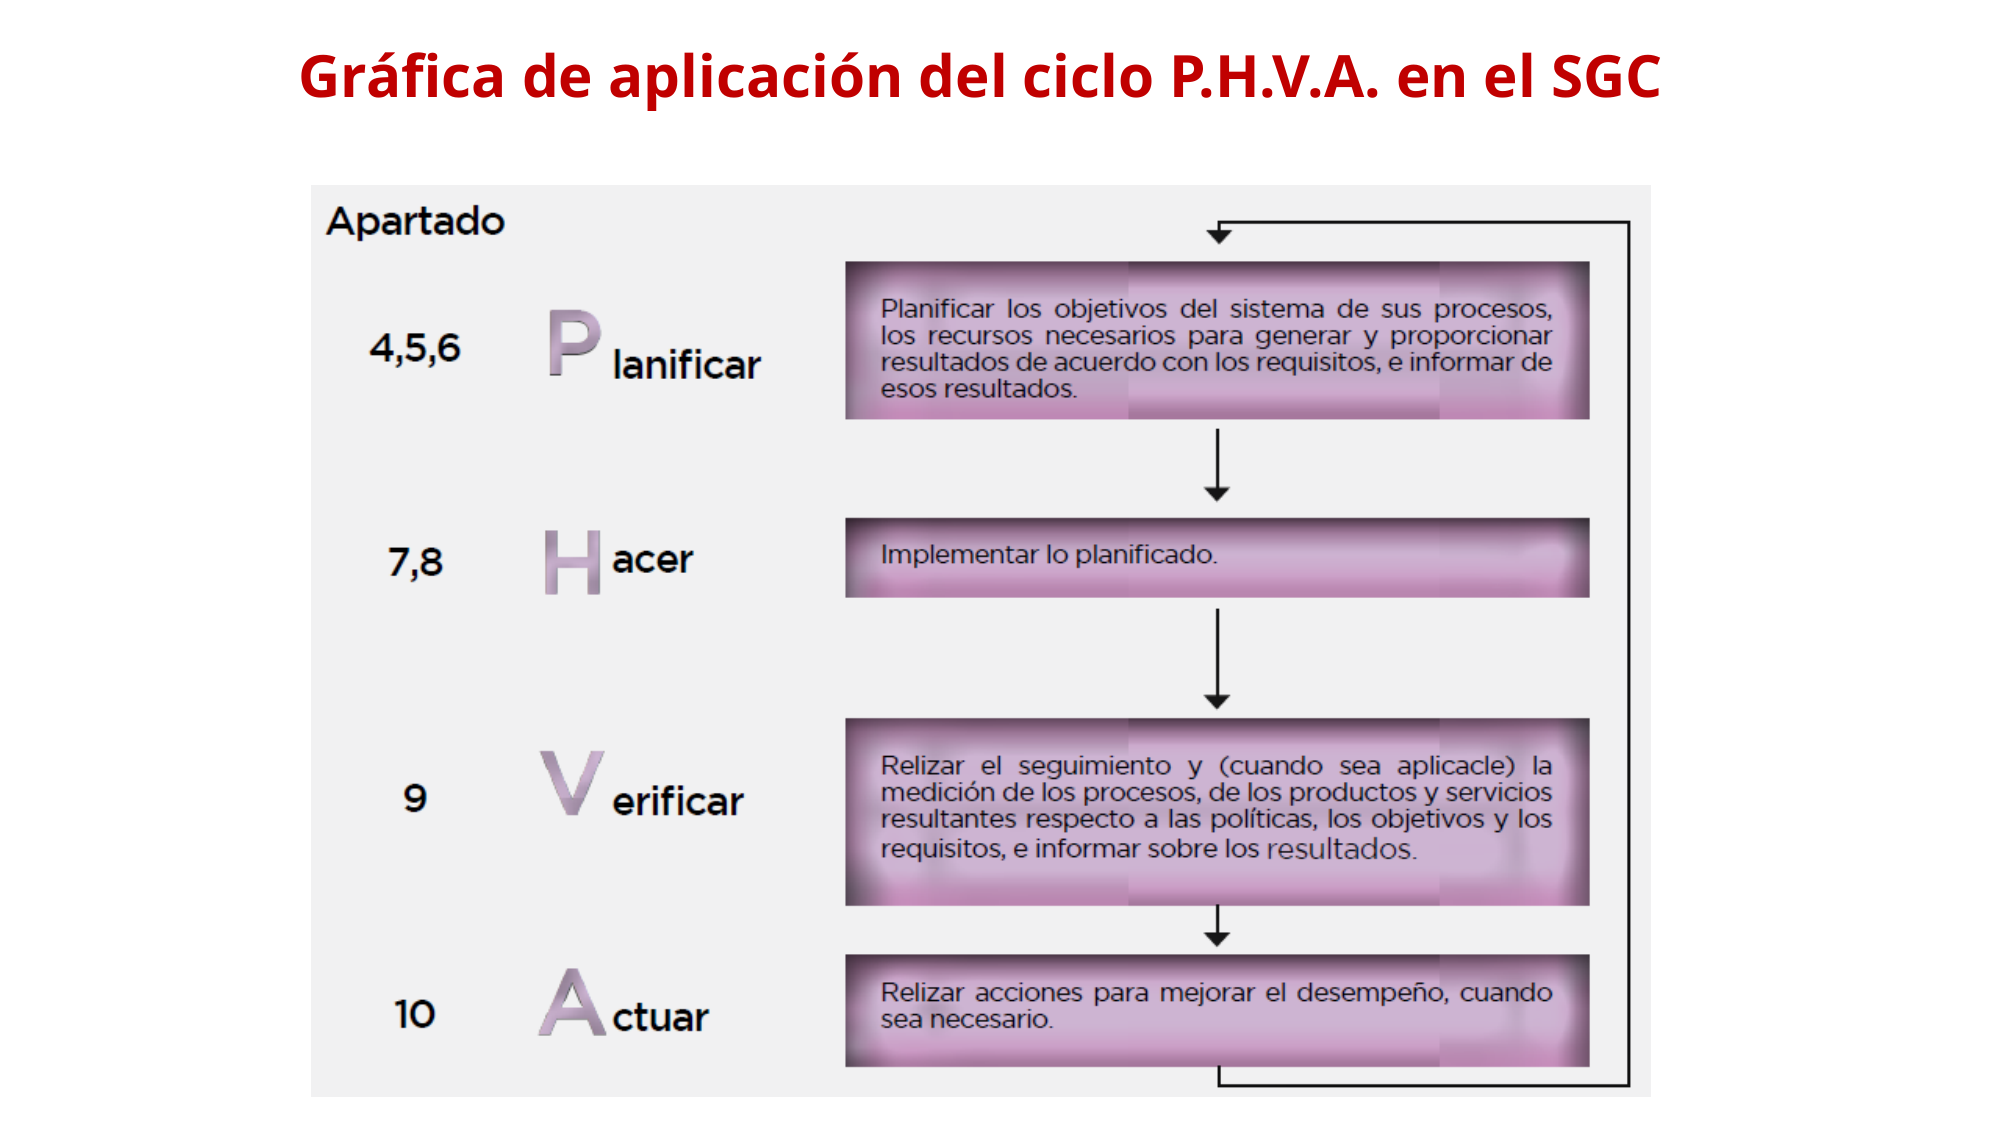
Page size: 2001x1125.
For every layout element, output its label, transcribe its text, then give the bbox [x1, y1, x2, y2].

text_box Gráfica de aplicación del ciclo P.H.V.A. en el SGC [283, 31, 1678, 117]
picture [311, 185, 1651, 1097]
